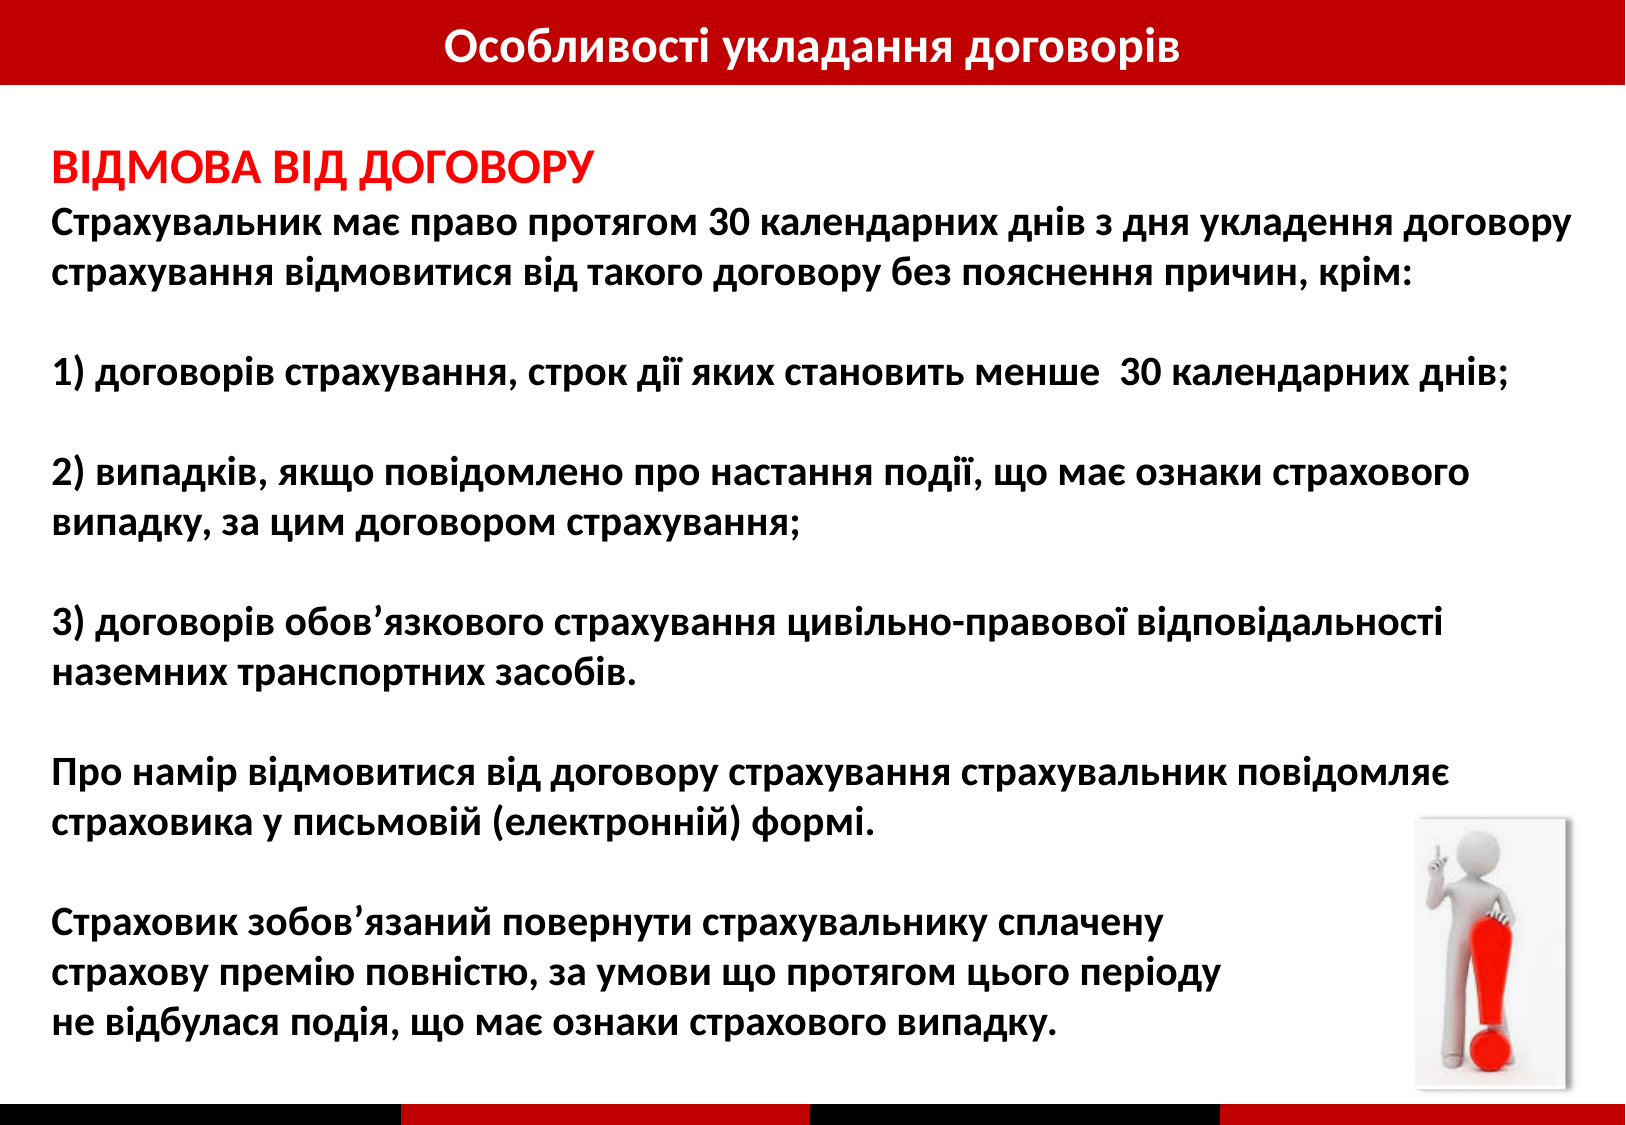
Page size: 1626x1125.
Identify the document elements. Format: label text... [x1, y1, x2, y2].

text_box [1220, 1104, 1625, 1125]
picture [1412, 810, 1581, 1098]
text_box [401, 1104, 810, 1125]
text_box [0, 1104, 401, 1125]
text_box ВІДМОВА ВІД ДОГОВОРУ Страхувальник має право протягом 30 календарних днів з дня укладення договору страхування відмовитися від такого договору без пояснення причин, крім: 1) договорів страхування, строк дії яких становить менше 30 календарних днів; 2) випадків, якщо повідомлено про настання події, що має ознаки страхового випадку, за цим договором страхування; 3) договорів обов’язкового страхування цивільно-правової відповідальності наземних транспортних засобів. Про намір відмовитися від договору страхування страхувальник повідомляє страховика у письмовій (електронній) формі. Страховик зобов’язаний повернути страхувальнику сплачену страхову премію повністю, за умови що протягом цього періоду не відбулася подія, що має ознаки страхового випадку. [36, 126, 1589, 1092]
text_box [810, 1104, 1220, 1125]
text_box Особливості укладання договорів [0, 0, 1625, 85]
